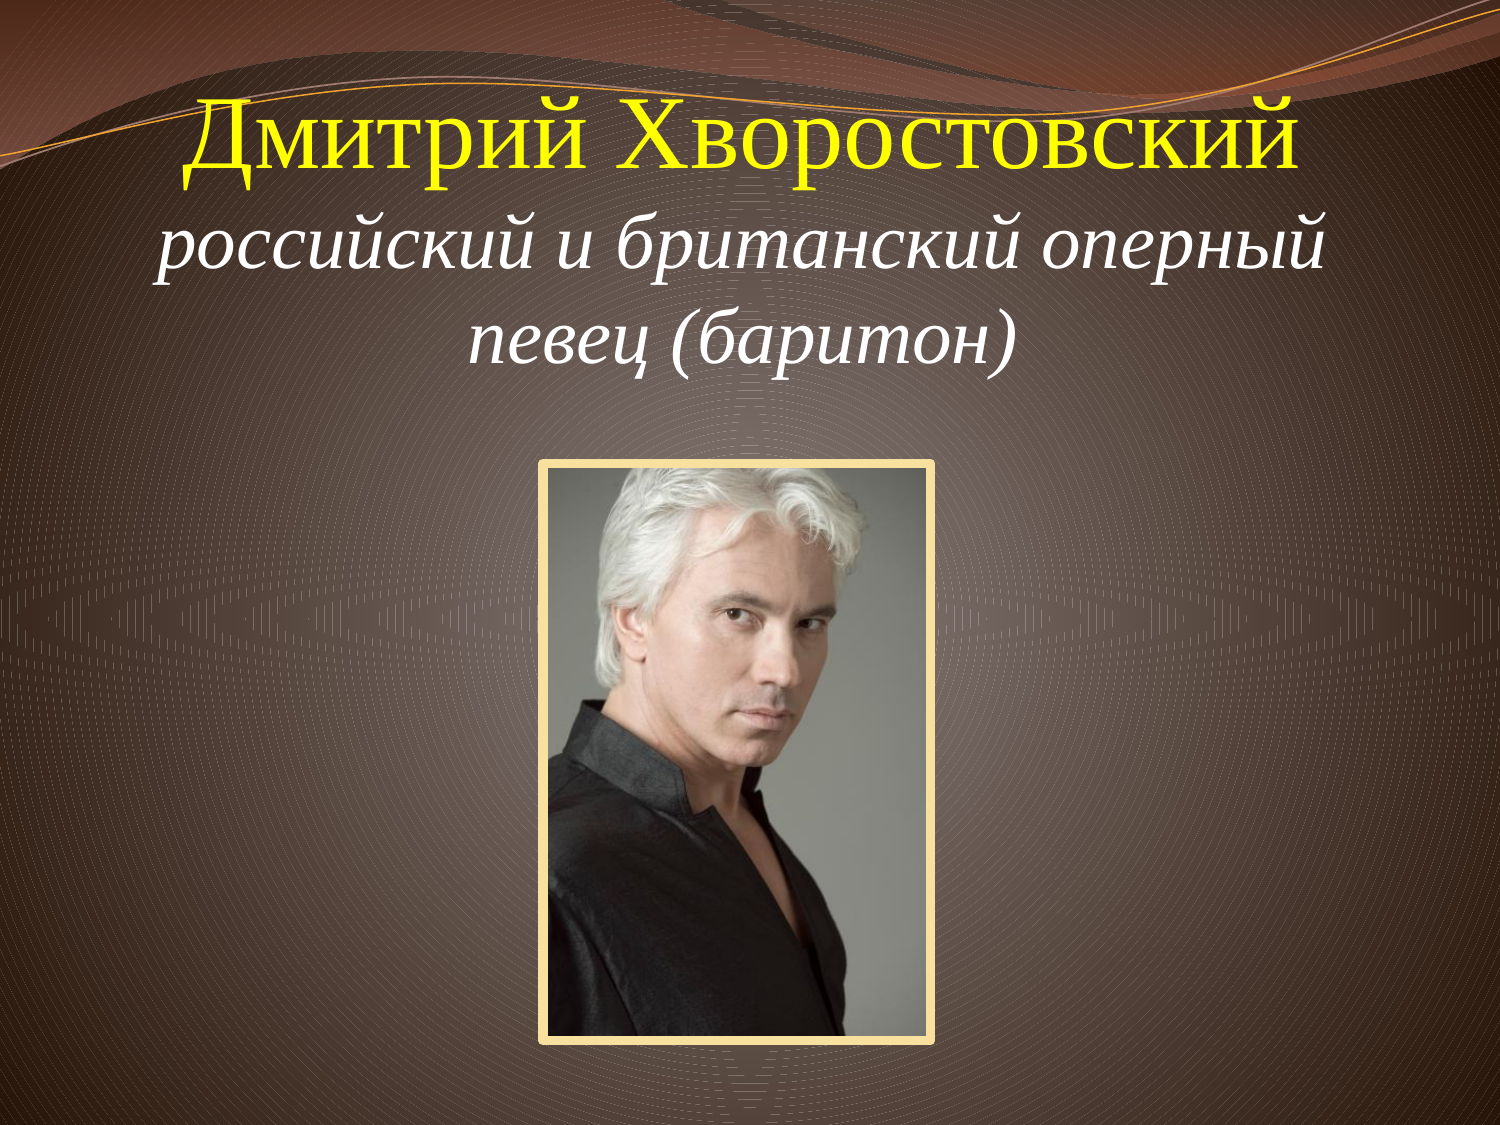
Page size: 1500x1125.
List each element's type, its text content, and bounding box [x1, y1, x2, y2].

title Дмитрий Хворостовский российский и британский оперный певец (баритон) [88, 54, 1400, 1125]
picture [547, 467, 927, 1037]
